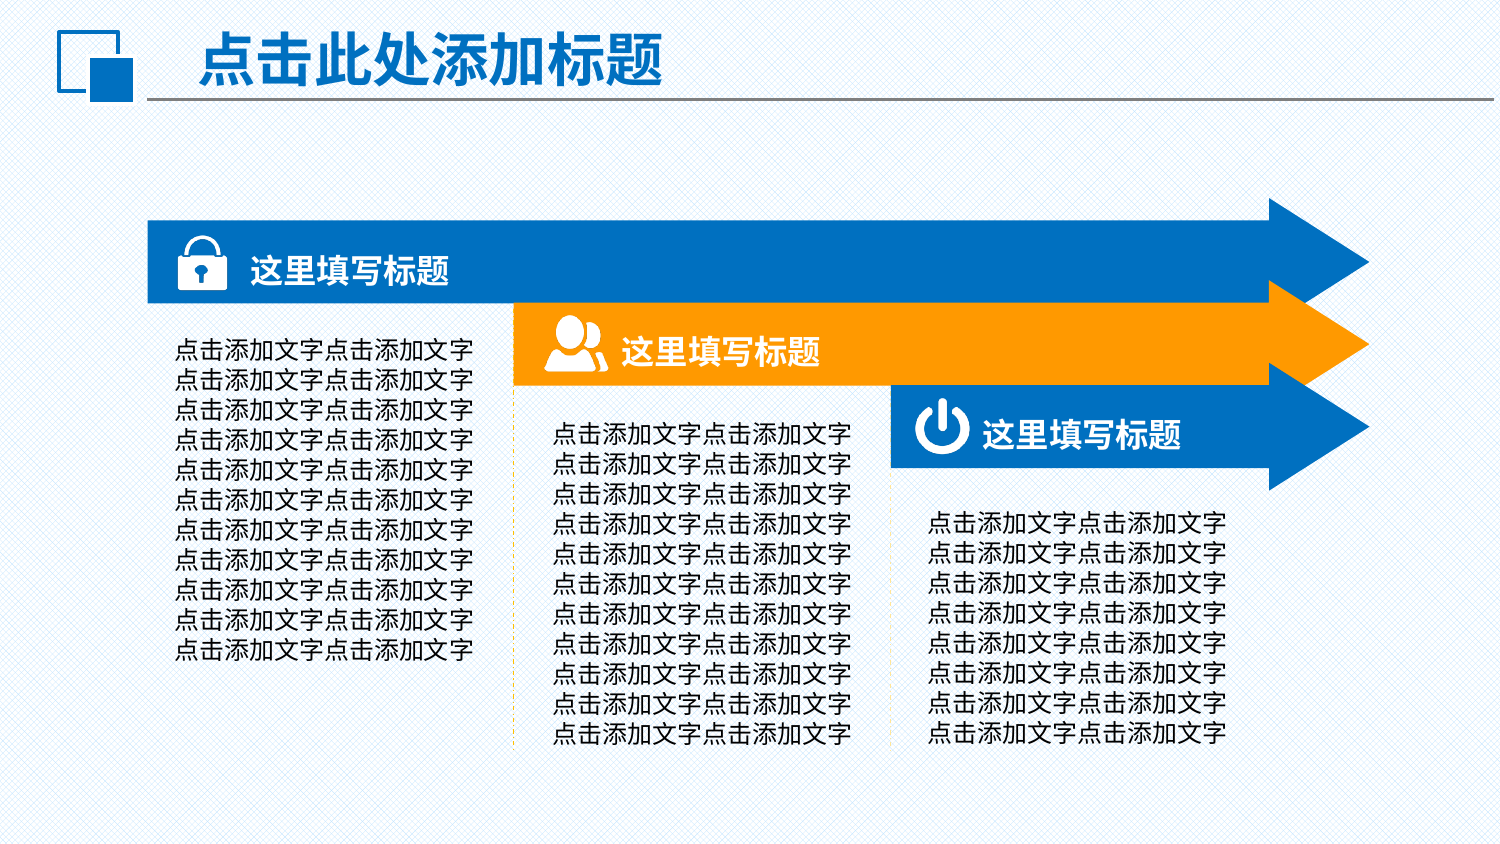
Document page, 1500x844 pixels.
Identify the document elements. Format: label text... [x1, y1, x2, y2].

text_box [513, 279, 1370, 409]
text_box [890, 362, 1370, 491]
text_box [86, 54, 137, 106]
text_box 点击添加文字点击添加文字 点击添加文字点击添加文字 点击添加文字点击添加文字 点击添加文字点击添加文字 点击添加文字点击添加文字 点击添加文字点击添加文字 点击添加文字点击添加文字 点击添加文字点击添加文字 [912, 500, 1246, 755]
text_box 点击此处添加标题 [183, 15, 1500, 109]
text_box 点击添加文字点击添加文字 点击添加文字点击添加文字 点击添加文字点击添加文字 点击添加文字点击添加文字 点击添加文字点击添加文字 点击添加文字点击添加文字 点击添加文字点击添加文字 点击添加文字点击添加文字 点击添加文字点击添加文字 点击添加文字点击添加文字 点击添加文字点击添加文字 [159, 334, 502, 672]
text_box 点击添加文字点击添加文字 点击添加文字点击添加文字 点击添加文字点击添加文字 点击添加文字点击添加文字 点击添加文字点击添加文字 点击添加文字点击添加文字 点击添加文字点击添加文字 点击添加文字点击添加文字 点击添加文字点击添加文字 点击添加文字点击添加文字 点击添加文字点击添加文字 [537, 417, 873, 756]
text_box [147, 197, 1370, 327]
text_box [57, 30, 120, 93]
